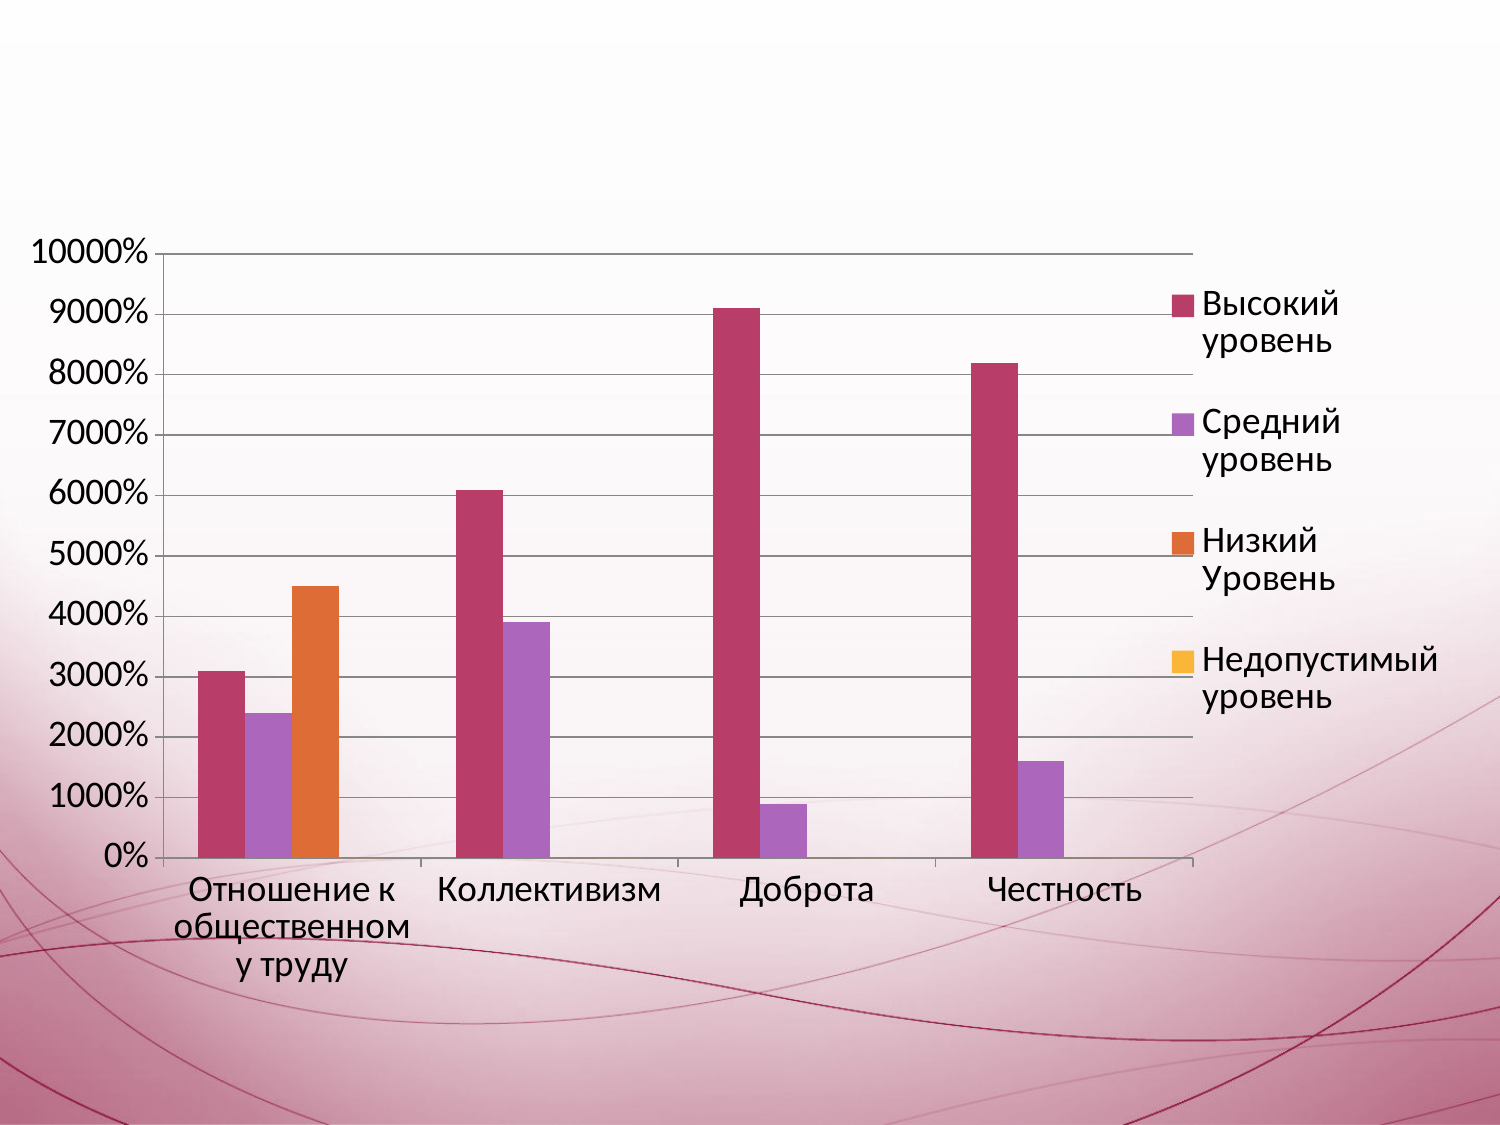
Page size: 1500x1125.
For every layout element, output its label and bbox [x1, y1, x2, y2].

chart [29, 207, 1459, 1085]
